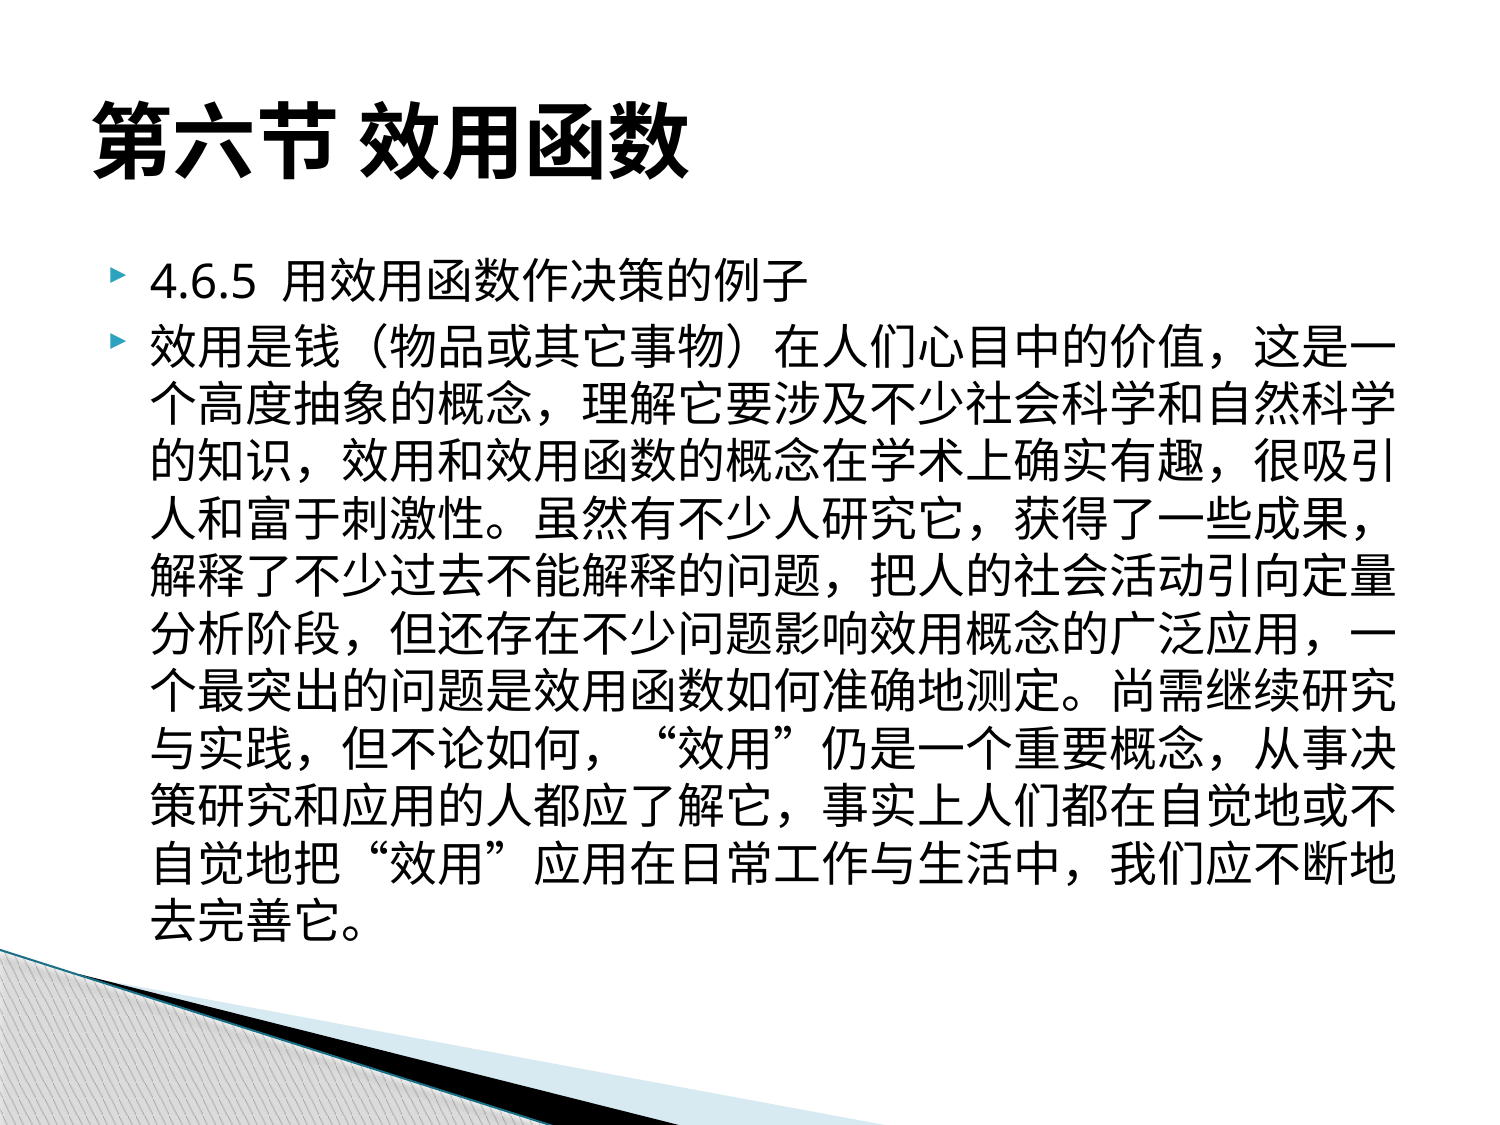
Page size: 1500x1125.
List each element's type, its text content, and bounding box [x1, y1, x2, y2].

title 第六节 效用函数 [75, 45, 1425, 233]
list 4.6.5 用效用函数作决策的例子 效用是钱（物品或其它事物）在人们心目中的价值，这是一个高度抽象的概念，理解它要涉及不少社会科学和自然科学的知识，效用和效用函数的概念在学术上确实有趣，很吸引人和富于刺激性。虽然有不少人研究它，获得了一些成果，解释了不少过去不能解释的问题，把人的社会活动引向定量分析阶段，但还存在不少问题影响效用概念的广泛应用，一个最突出的问题是效用函数如何准确地测定。尚需继续研究与实践，但不论如何，“效用”仍是一个重要概念，从事决策研究和应用的人都应了解它，事实上人们都在自觉地或不自觉地把“效用”应用在日常工作与生活中，我们应不断地去完善它。 [75, 243, 1425, 1125]
